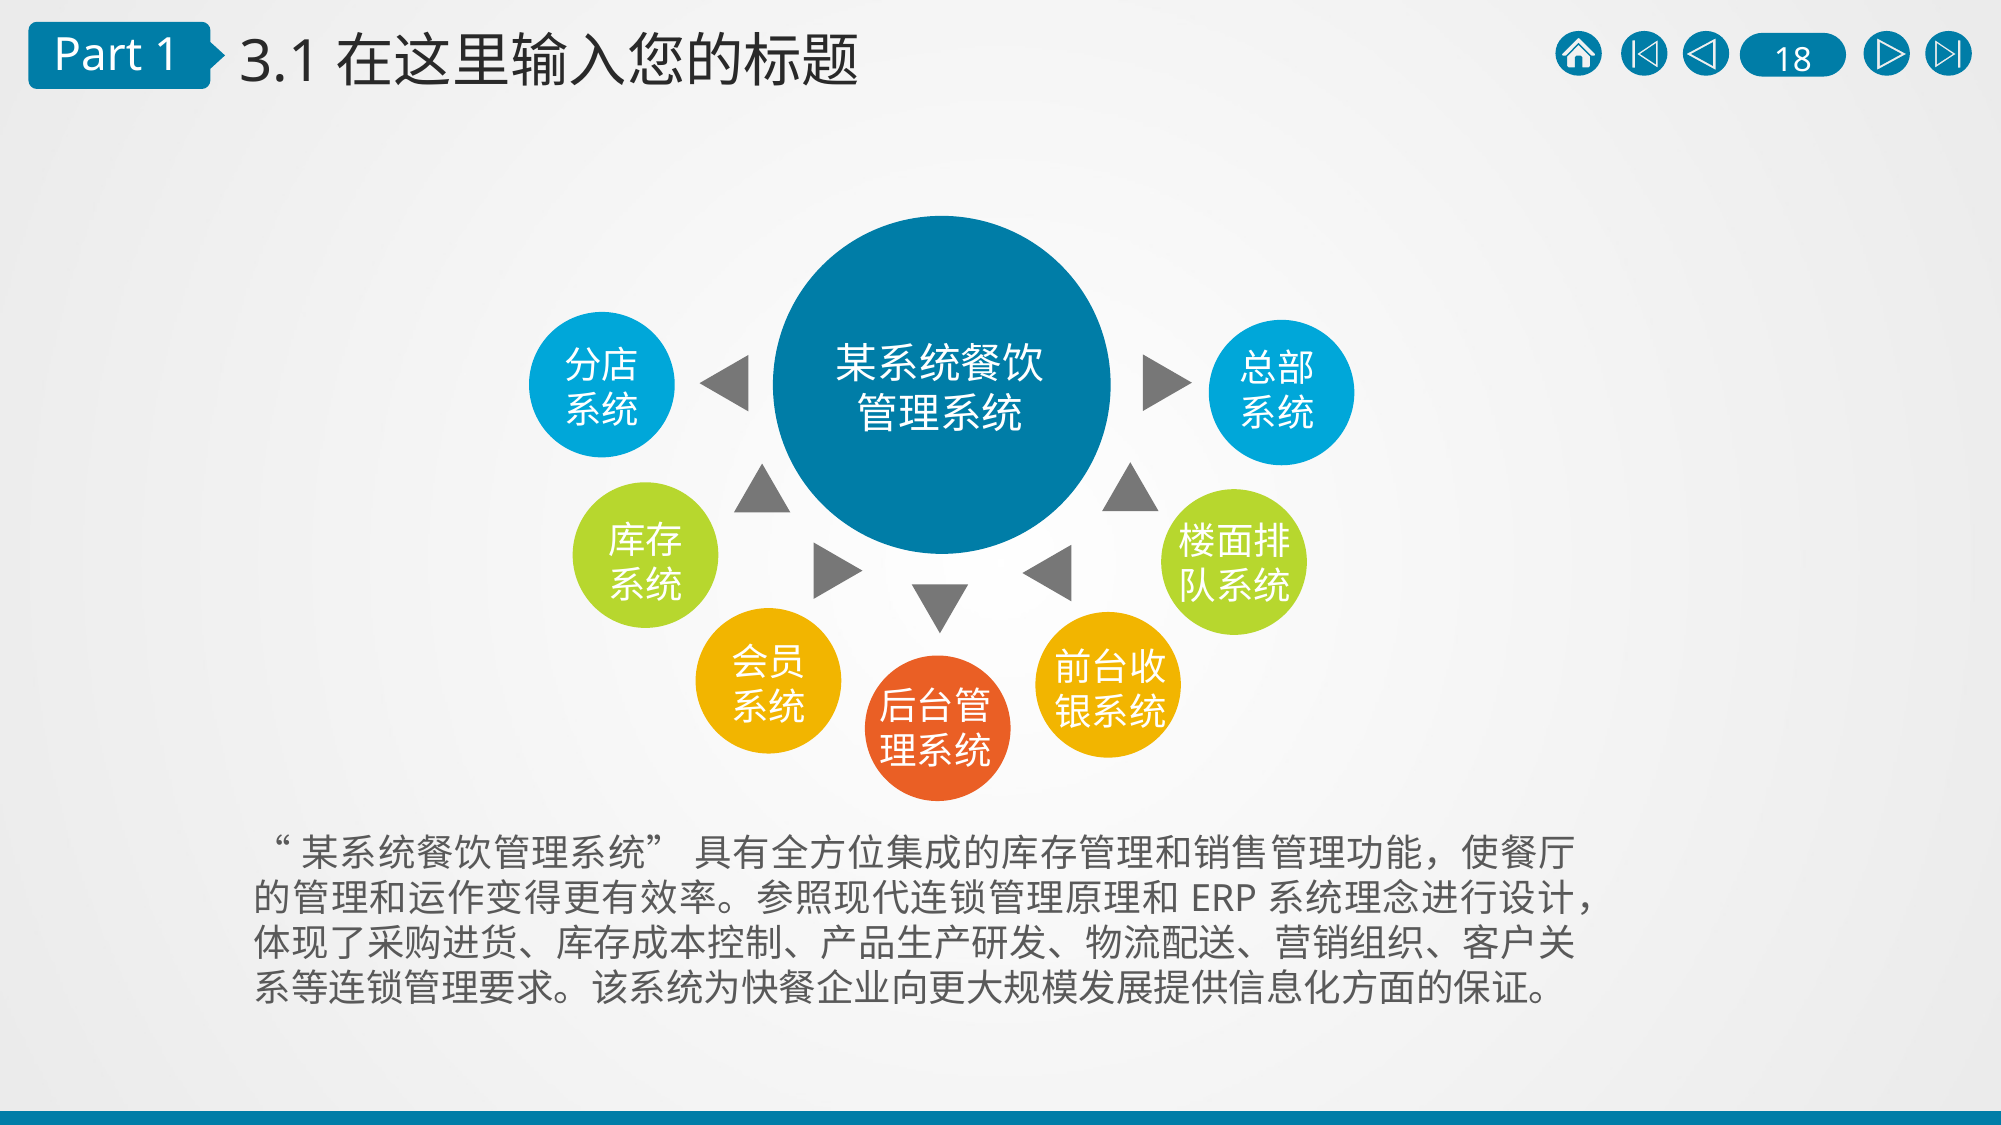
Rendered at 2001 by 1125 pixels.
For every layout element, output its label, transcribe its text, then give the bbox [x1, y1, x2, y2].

text_box Part 1 [38, 17, 196, 87]
text_box “某系统餐饮管理系统” 具有全方位集成的库存管理和销售管理功能，使餐厅的管理和运作变得更有效率。参照现代连锁管理原理和ERP系统理念进行设计，体现了采购进货、库存成本控制、产品生产研发、物流配送、营销组织、客户关系等连锁管理要求。该系统为快餐企业向更大规模发展提供信息化方面的保证。 [239, 821, 1591, 1017]
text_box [1028, 604, 1189, 765]
text_box [733, 463, 772, 513]
text_box 3.1在这里输入您的标题 [225, 15, 875, 101]
text_box [911, 584, 969, 634]
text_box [521, 304, 683, 466]
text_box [565, 474, 726, 636]
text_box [772, 215, 1111, 554]
text_box [1142, 354, 1192, 411]
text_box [1201, 312, 1362, 473]
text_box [857, 647, 1019, 809]
text_box [813, 554, 863, 599]
text_box [1022, 554, 1072, 602]
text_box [1153, 480, 1316, 643]
text_box [699, 354, 749, 412]
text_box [687, 599, 850, 762]
text_box [28, 21, 225, 89]
picture [0, 0, 2001, 1110]
text_box [1111, 462, 1153, 512]
